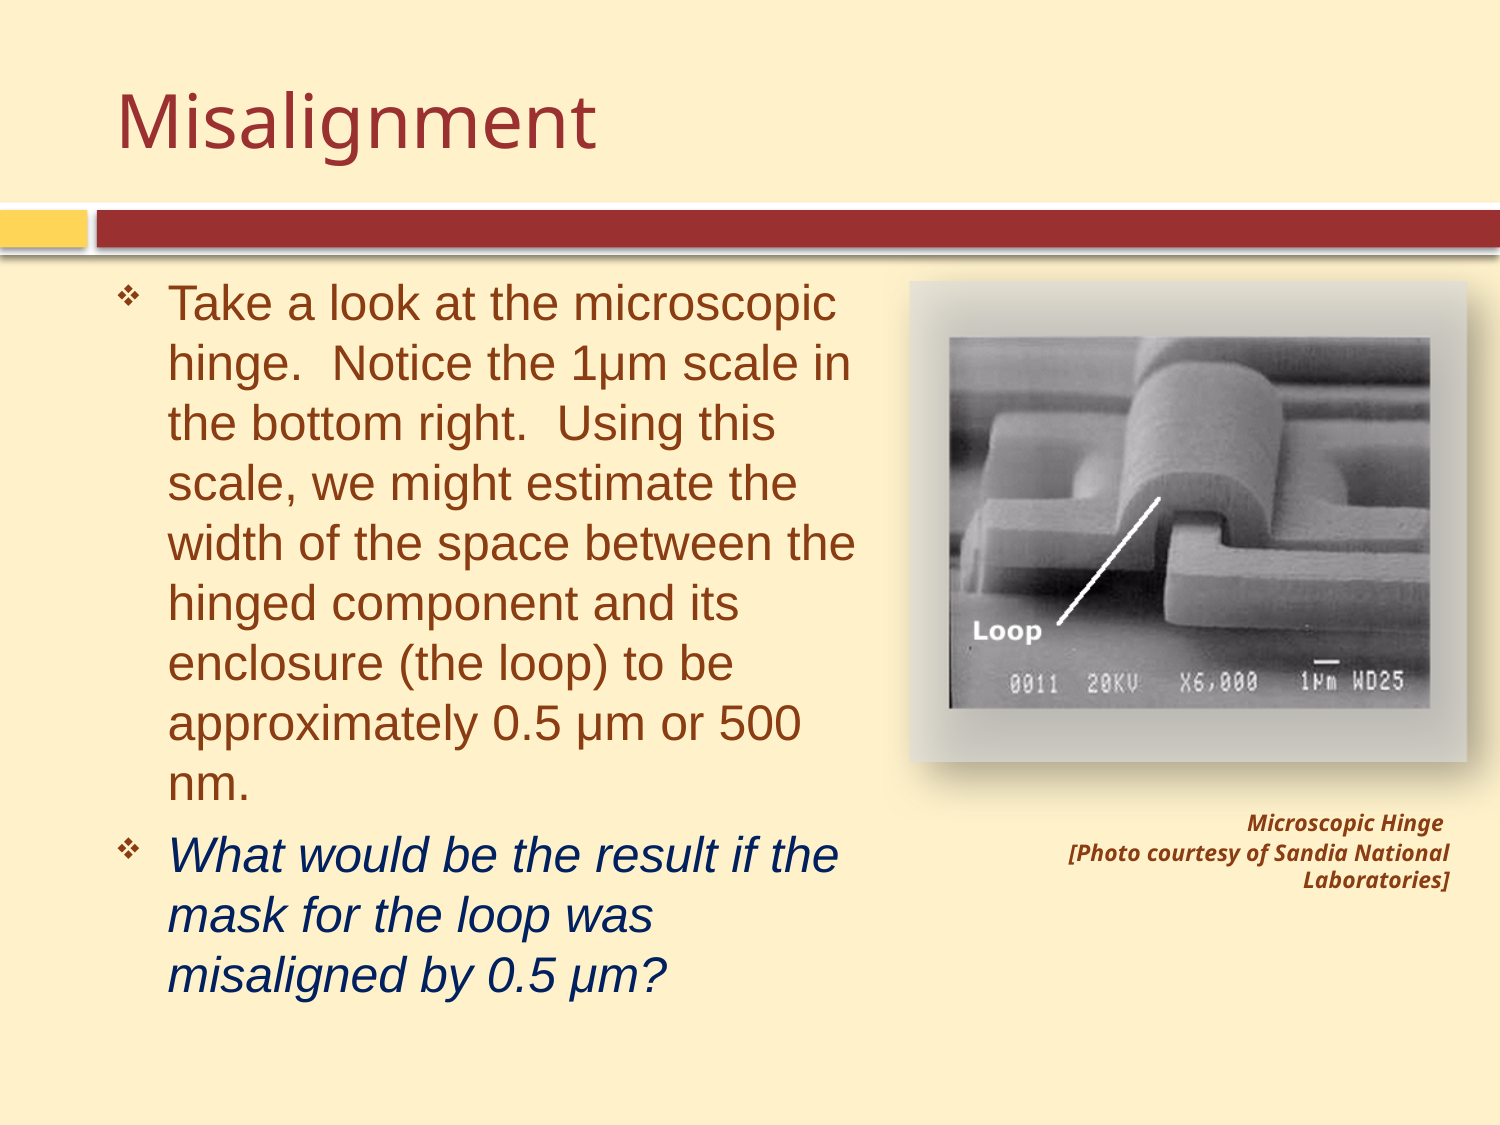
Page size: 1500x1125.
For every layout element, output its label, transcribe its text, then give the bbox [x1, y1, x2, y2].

picture [909, 281, 1468, 762]
title Misalignment [100, 37, 1438, 200]
text_box Microscopic Hinge [Photo courtesy of Sandia National Laboratories] [1029, 801, 1465, 901]
list Take a look at the microscopic hinge. Notice the 1μm scale in the bottom right. Using this scale, we might estimate the width of the space between the hinged component and its enclosure (the loop) to be approximately 0.5 μm or 500 nm. What would be the result if the mask for the loop was misaligned by 0.5 μm? [100, 262, 898, 1085]
